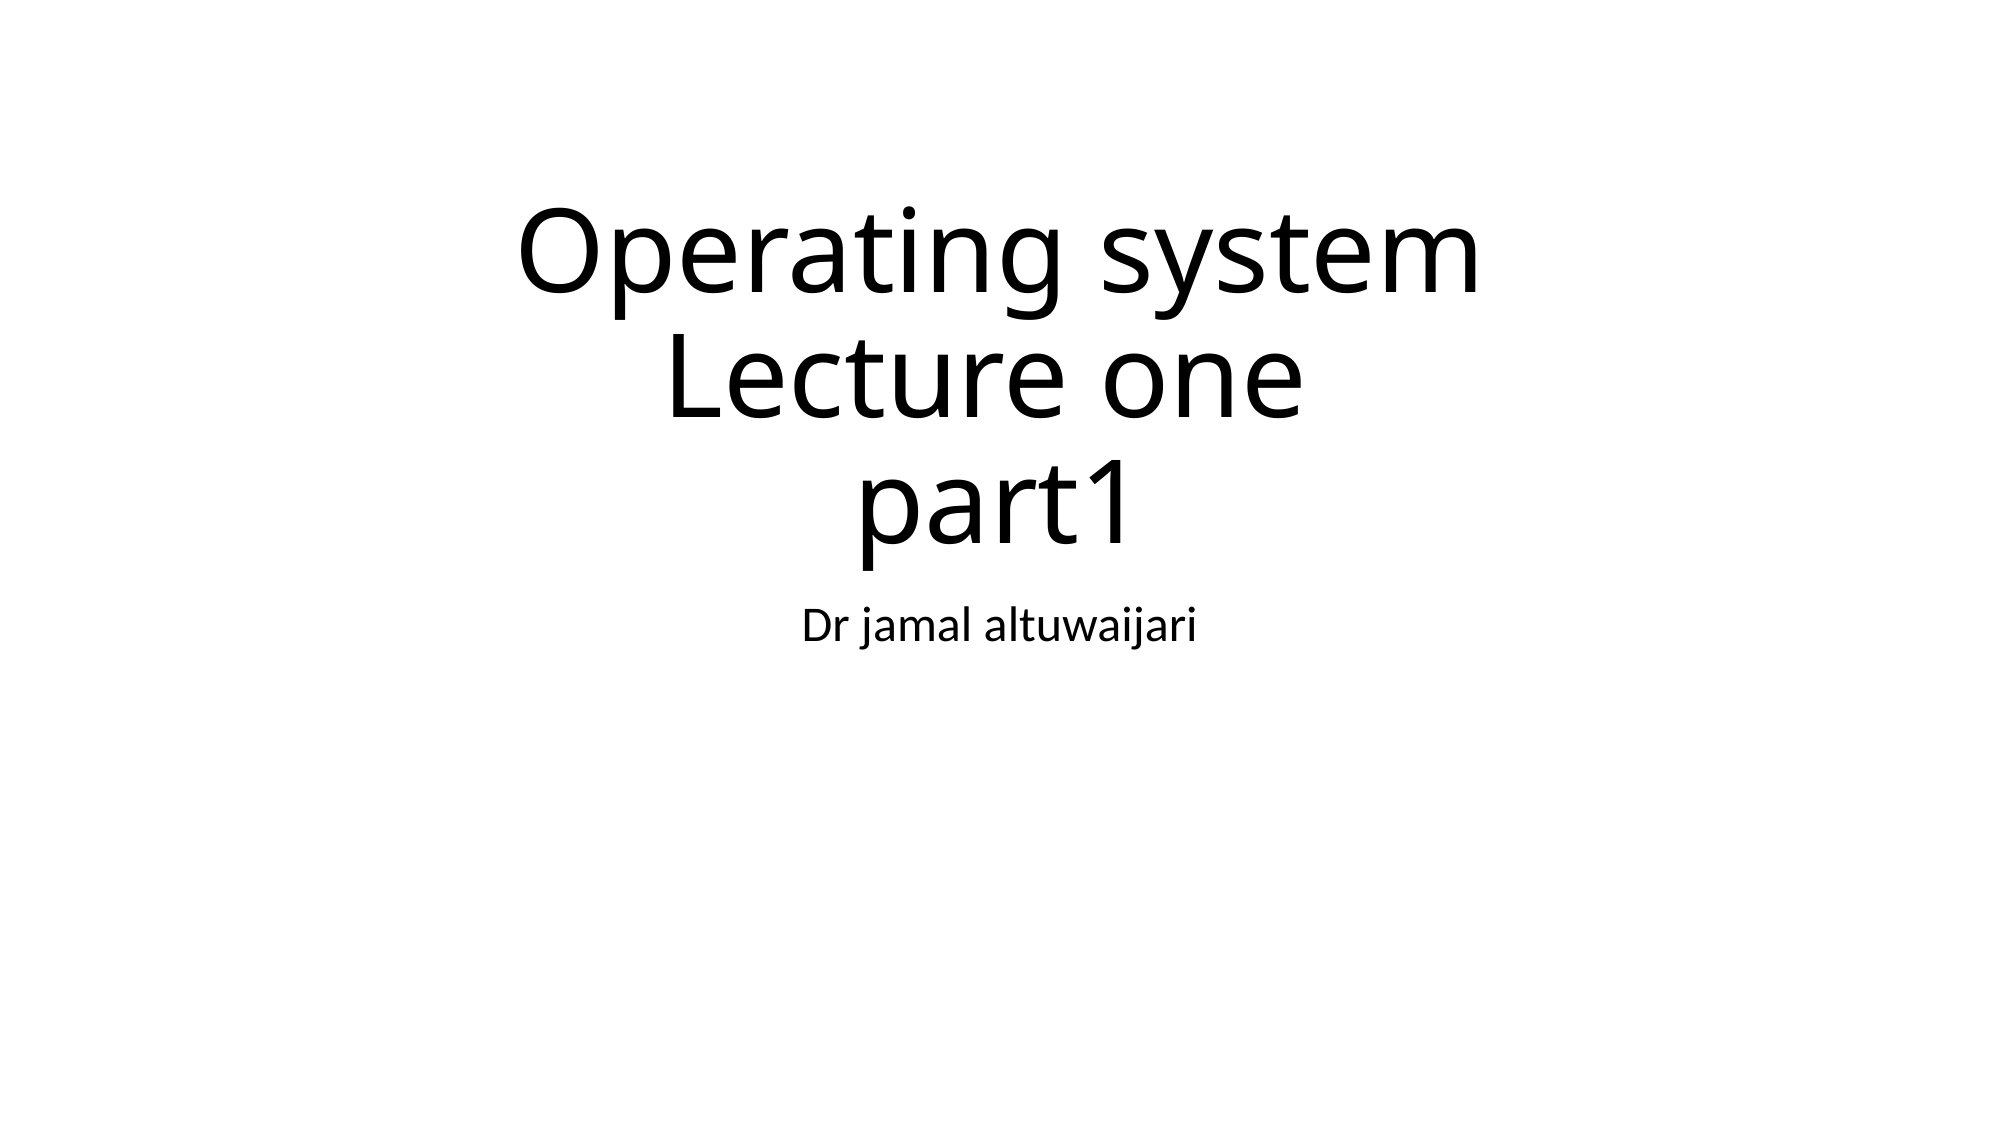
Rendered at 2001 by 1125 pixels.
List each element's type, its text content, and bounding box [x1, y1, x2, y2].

subtitle Dr jamal altuwaijari [249, 590, 1750, 863]
title Operating system Lecture one part1 [249, 184, 1750, 576]
